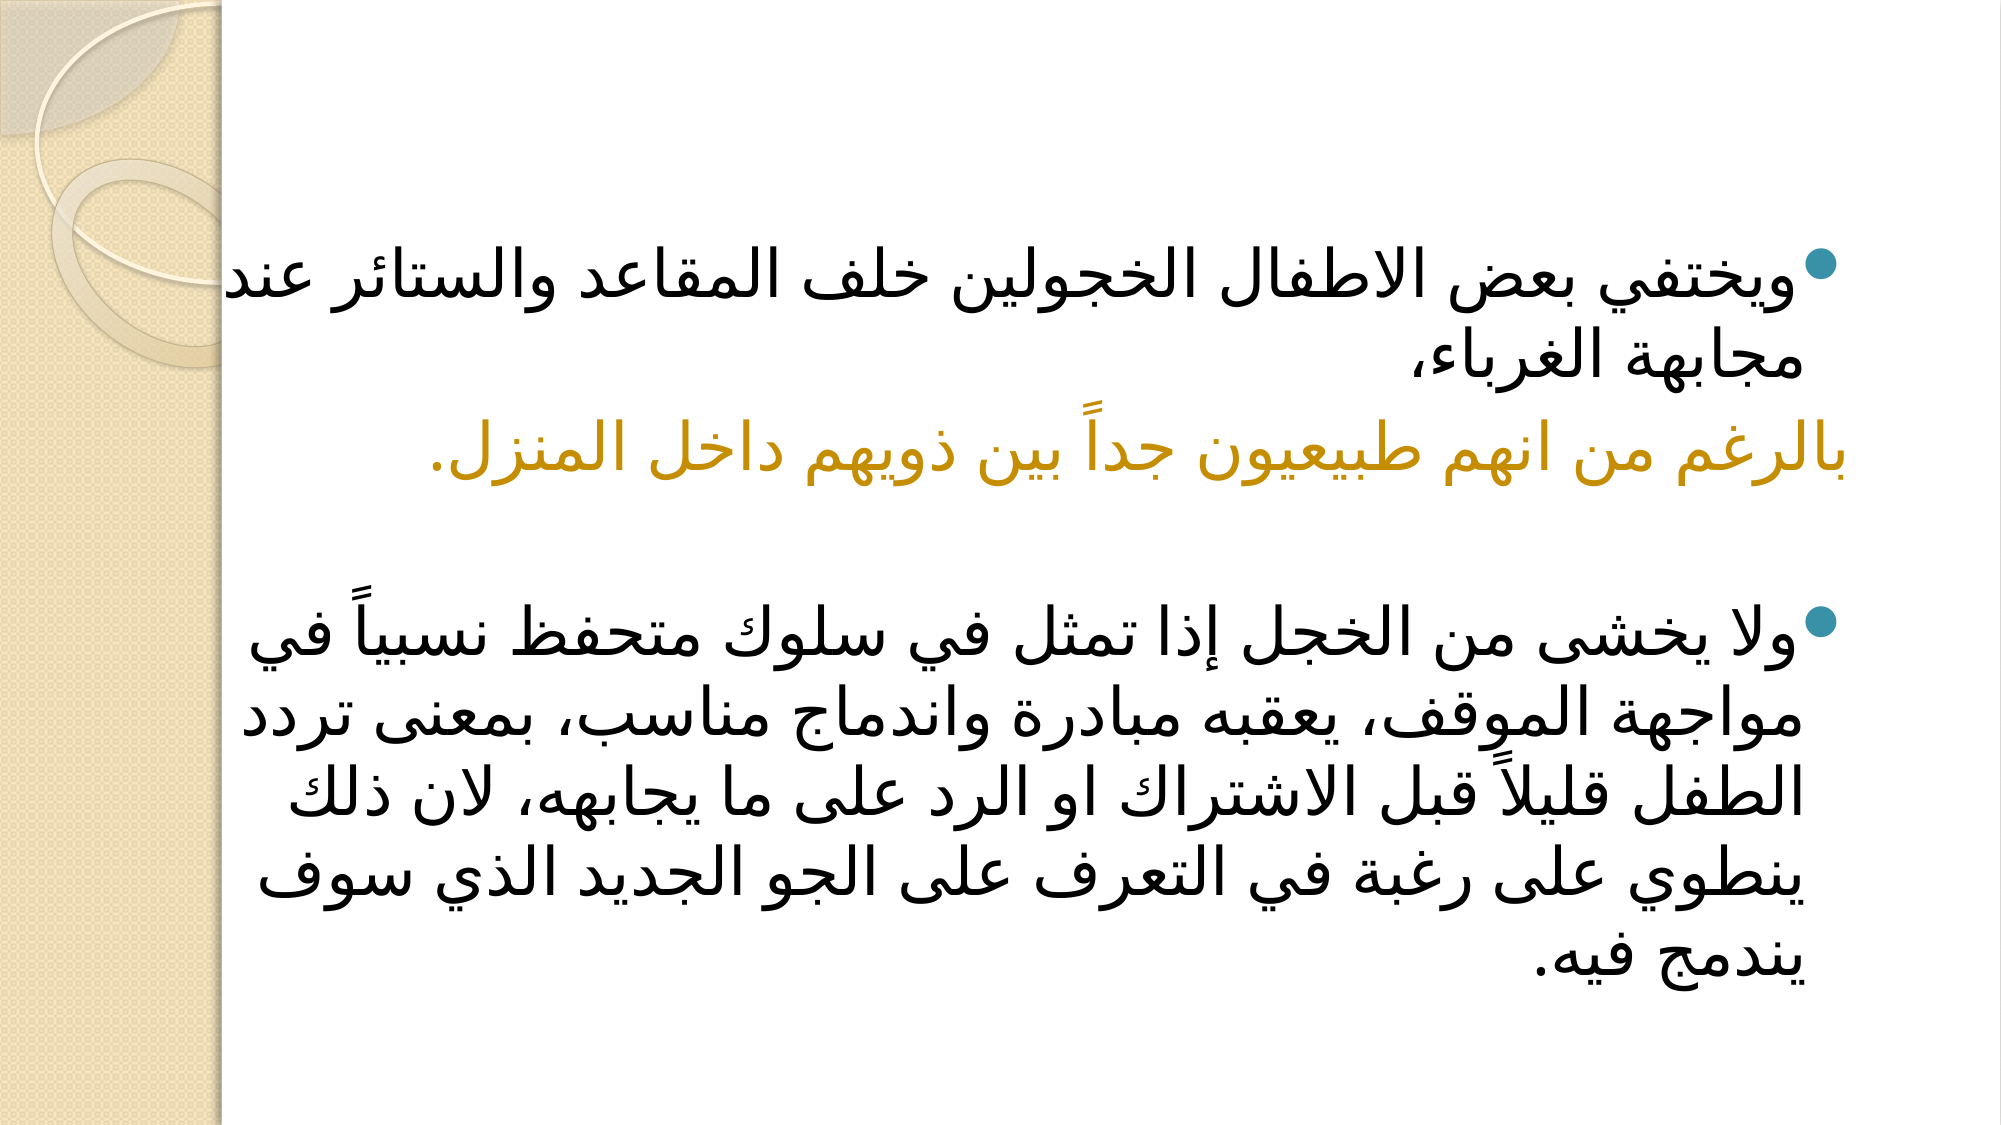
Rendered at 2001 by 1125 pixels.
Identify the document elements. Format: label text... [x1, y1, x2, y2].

list ويختفي بعض الاطفال الخجولين خلف المقاعد والستائر عند مجابهة الغرباء، بالرغم من انهم طبيعيون جداً بين ذويهم داخل المنزل. ولا يخشى من الخجل إذا تمثل في سلوك متحفظ نسبياً في مواجهة الموقف، يعقبه مبادرة واندماج مناسب، بمعنى تردد الطفل قليلاً قبل الاشتراك او الرد على ما يجابهه، لان ذلك ينطوي على رغبة في التعرف على الجو الجديد الذي سوف يندمج فيه. [157, 130, 1883, 1001]
